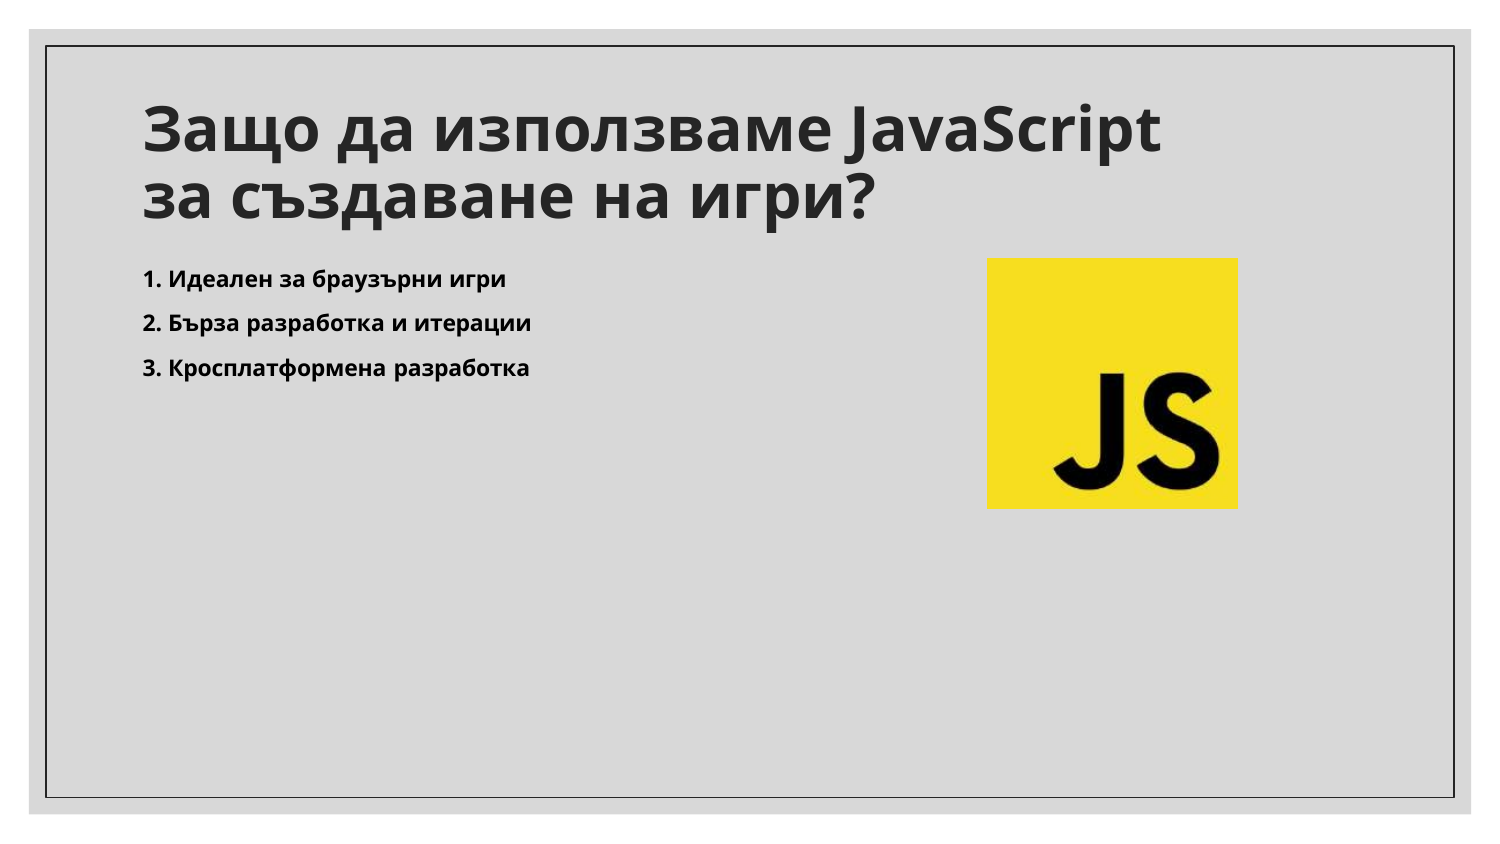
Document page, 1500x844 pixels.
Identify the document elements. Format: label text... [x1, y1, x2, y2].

title Защо да използваме JavaScript за създаване на игри? [140, 85, 1226, 238]
text_box Идеален за браузърни игри Бърза разработка и итерации Кросплатформена разработка [140, 262, 544, 382]
picture [987, 258, 1239, 510]
